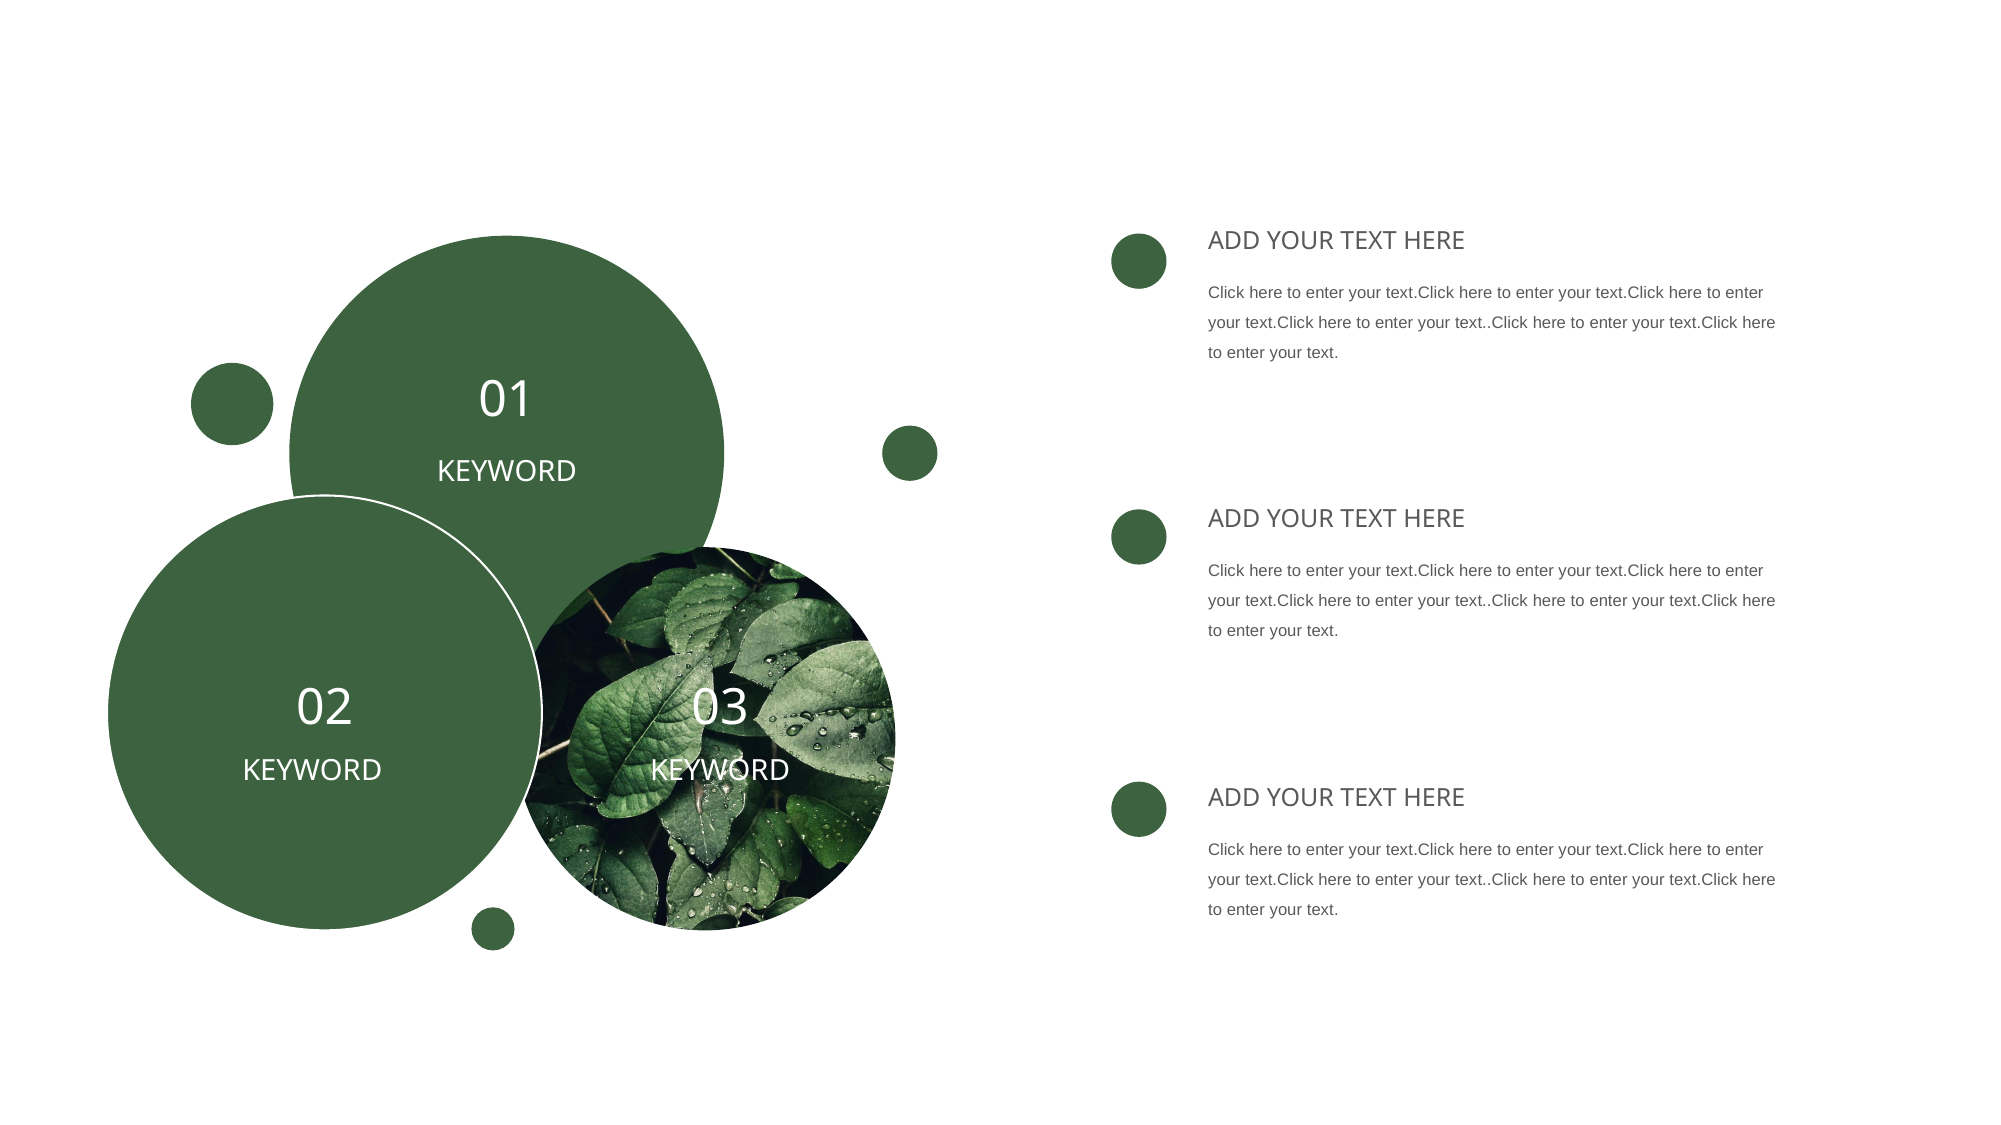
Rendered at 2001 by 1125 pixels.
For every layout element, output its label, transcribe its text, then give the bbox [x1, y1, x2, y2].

text_box ADD YOUR TEXT HERE [1193, 217, 1611, 262]
text_box KEYWORD [215, 743, 410, 794]
picture [514, 547, 896, 931]
text_box [881, 424, 939, 482]
text_box [1110, 232, 1168, 290]
text_box [1110, 508, 1168, 566]
text_box KEYWORD [409, 445, 605, 495]
text_box ADD YOUR TEXT HERE [1193, 773, 1611, 819]
text_box [470, 906, 516, 952]
text_box 02 [227, 667, 422, 742]
text_box [189, 361, 275, 447]
text_box [1110, 780, 1168, 838]
text_box Click here to enter your text.Click here to enter your text.Click here to enter your text.Click here to enter your text..Click here to enter your text.Click here to enter your text. [1193, 542, 1795, 648]
text_box [105, 494, 514, 932]
text_box Click here to enter your text.Click here to enter your text.Click here to enter your text.Click here to enter your text..Click here to enter your text.Click here to enter your text. [1193, 264, 1795, 370]
text_box [288, 234, 726, 602]
text_box 01 [409, 358, 605, 434]
text_box ADD YOUR TEXT HERE [1193, 495, 1611, 541]
text_box Click here to enter your text.Click here to enter your text.Click here to enter your text.Click here to enter your text..Click here to enter your text.Click here to enter your text. [1193, 821, 1795, 926]
